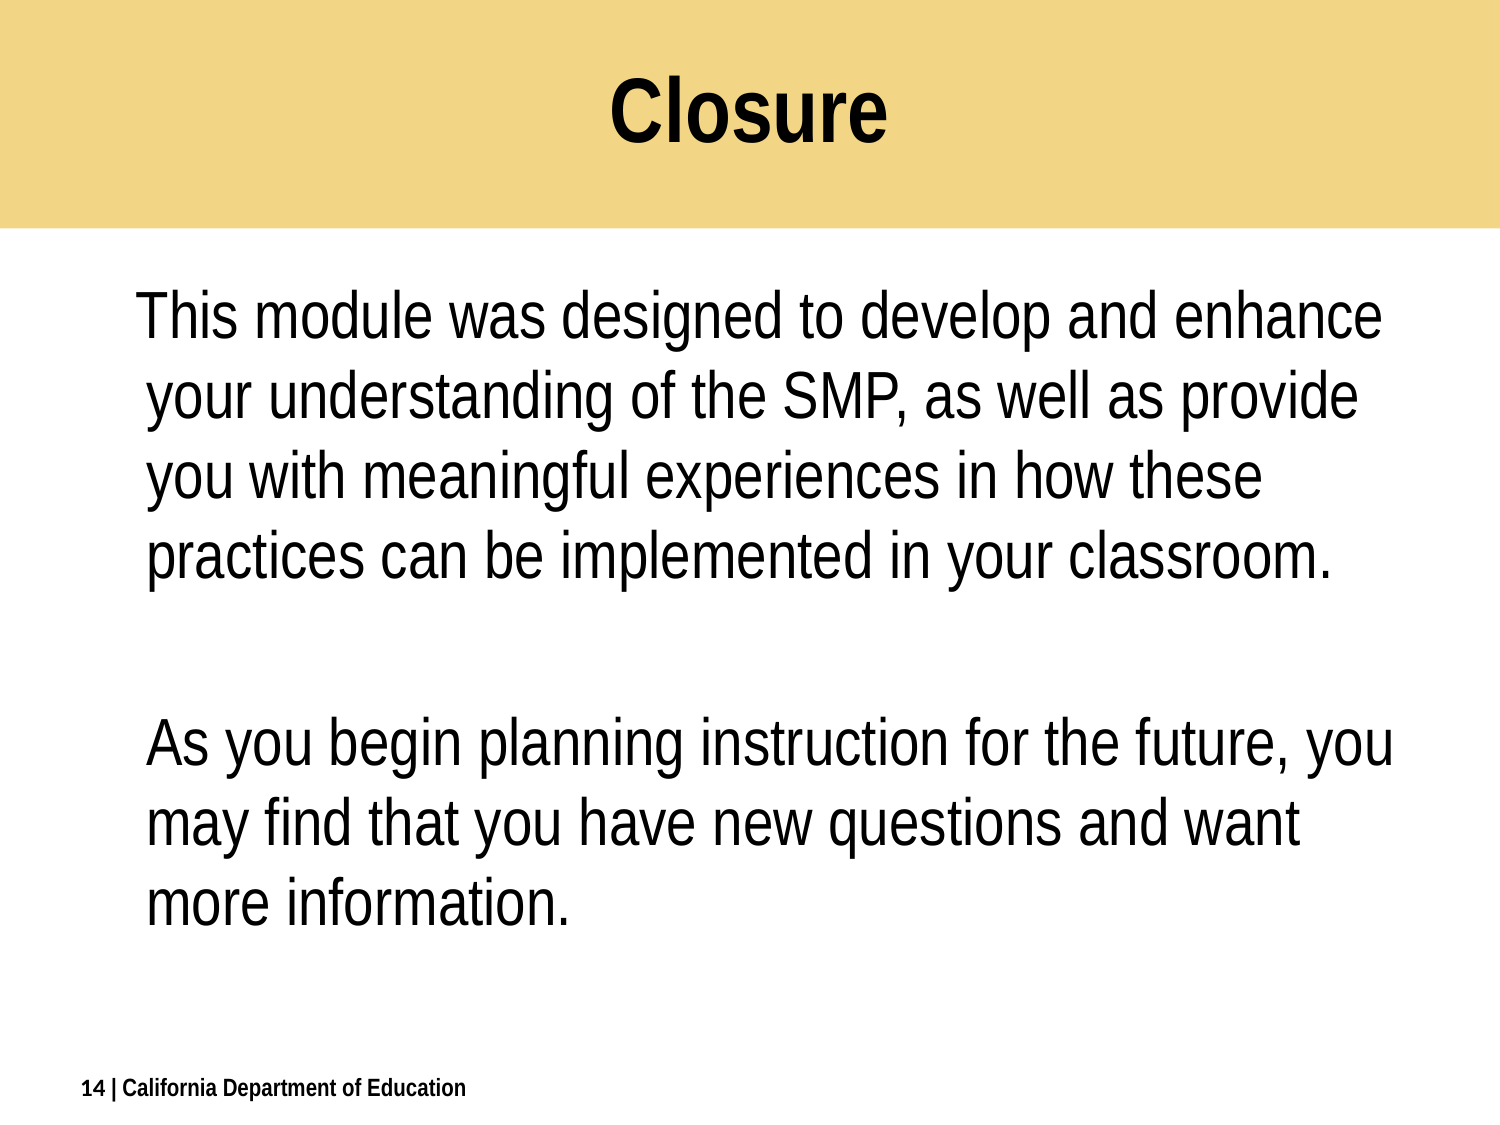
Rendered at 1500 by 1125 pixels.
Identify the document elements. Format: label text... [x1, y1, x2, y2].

text_box 14 [55, 1063, 96, 1124]
title Closure [75, 11, 1425, 200]
list This module was designed to develop and enhance your understanding of the SMP, as well as provide you with meaningful experiences in how these practices can be implemented in your classroom. As you begin planning instruction for the future, you may find that you have new questions and want more information. [75, 264, 1425, 1017]
text_box | California Department of Education [96, 1063, 699, 1124]
